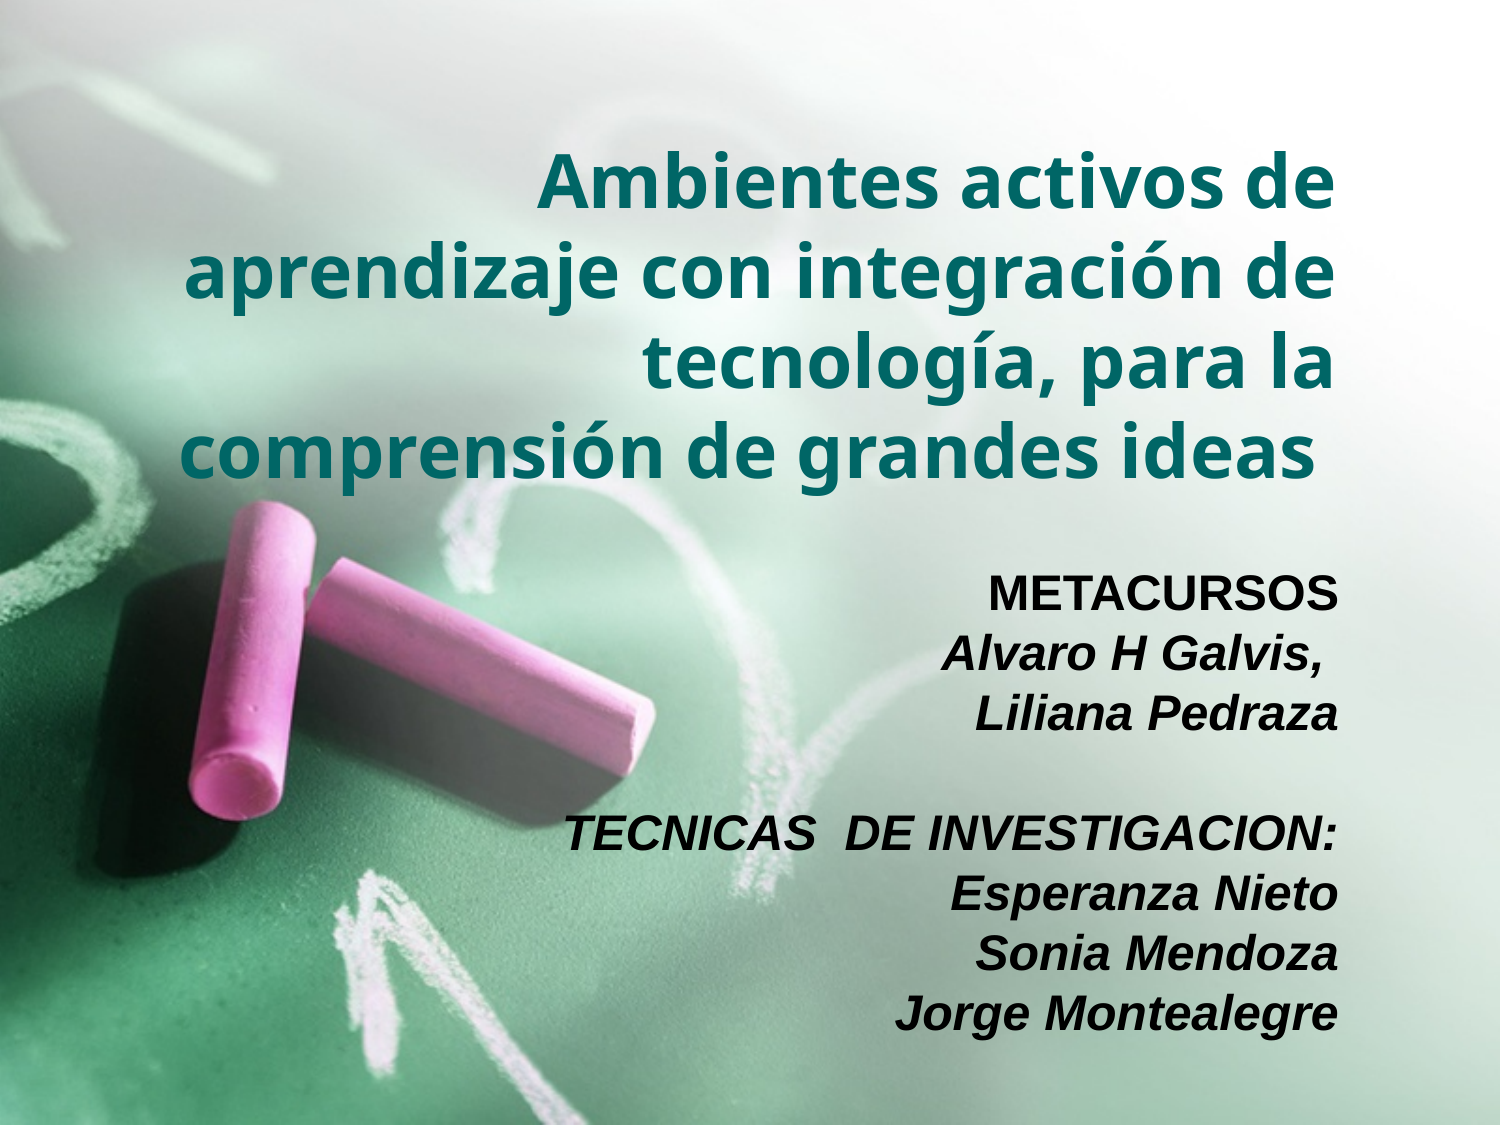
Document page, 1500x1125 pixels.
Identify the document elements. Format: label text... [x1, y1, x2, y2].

subtitle METACURSOS Alvaro H Galvis, Liliana Pedraza TECNICAS DE INVESTIGACION: Esperanza Nieto Sonia Mendoza Jorge Montealegre [492, 552, 1355, 1065]
picture [0, 0, 1500, 1125]
title Ambientes activos de aprendizaje con integración de tecnología, para la comprensión de grandes ideas [137, 219, 1353, 408]
